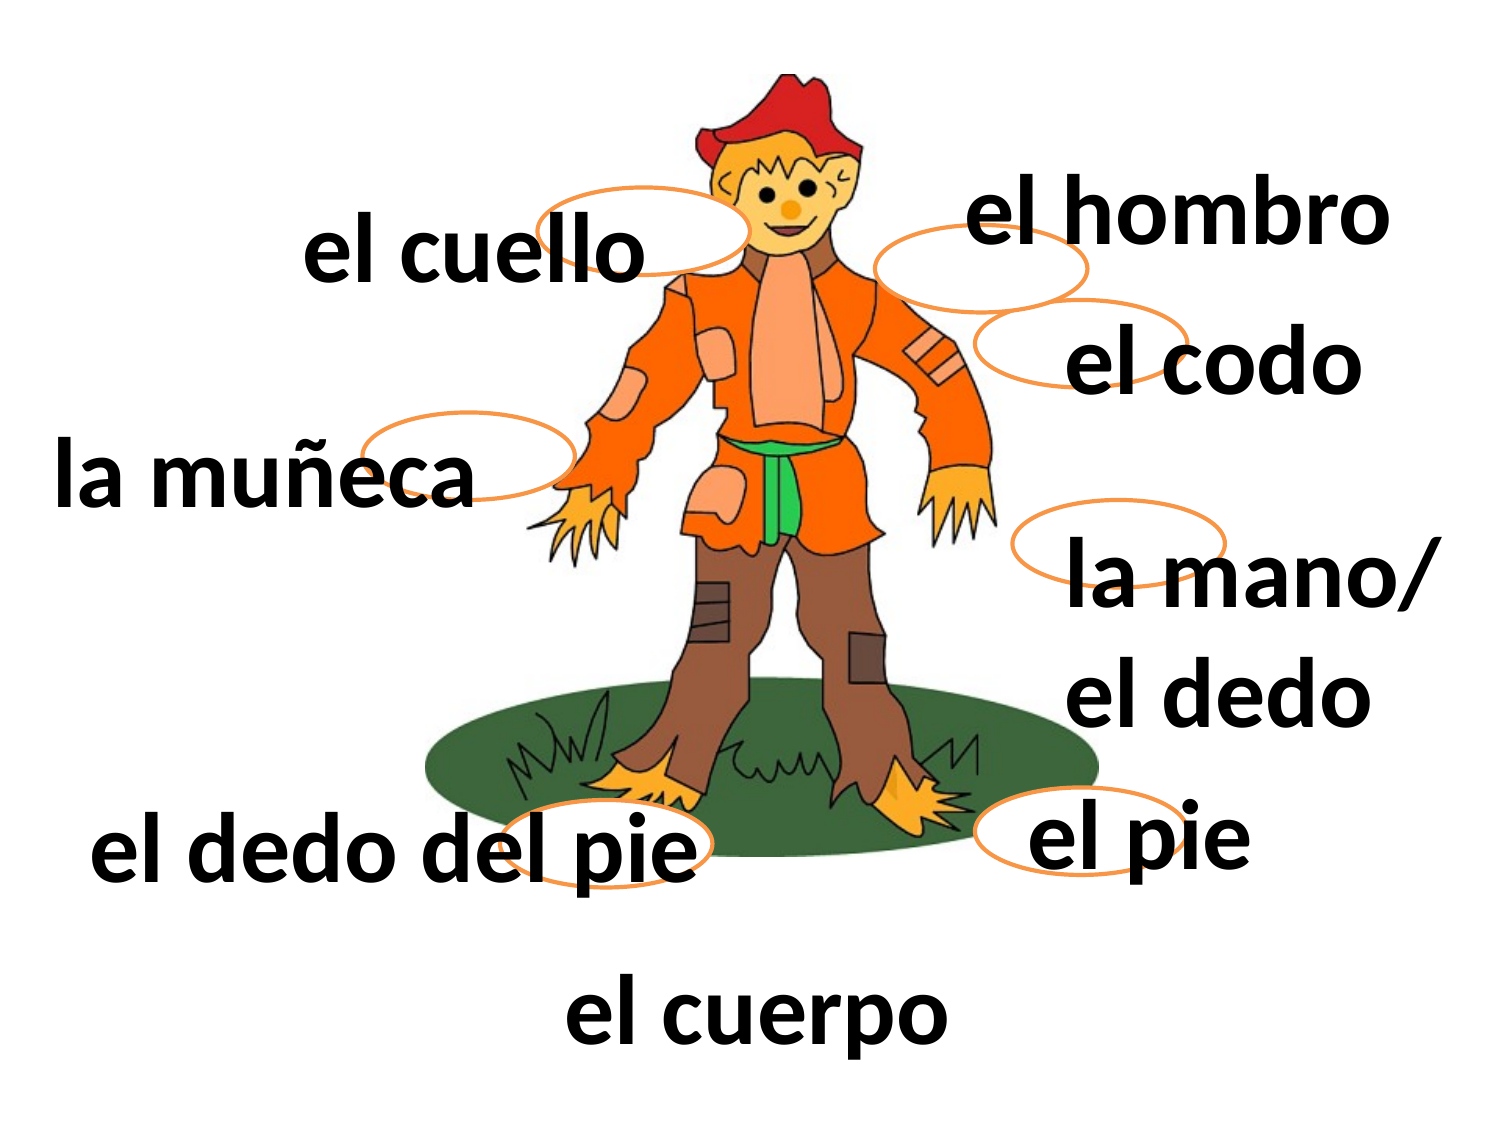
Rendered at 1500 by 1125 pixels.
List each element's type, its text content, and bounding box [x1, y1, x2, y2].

picture [424, 74, 1099, 857]
text_box la muñeca [37, 399, 419, 535]
text_box el cuello [287, 174, 419, 310]
text_box el hombro [1102, 137, 1500, 273]
text_box el cuerpo [549, 937, 1000, 1073]
text_box el pie [1012, 762, 1463, 898]
text_box el codo [1102, 287, 1425, 423]
text_box el dedo del pie [74, 774, 763, 910]
text_box la mano/ el dedo [1102, 499, 1500, 755]
